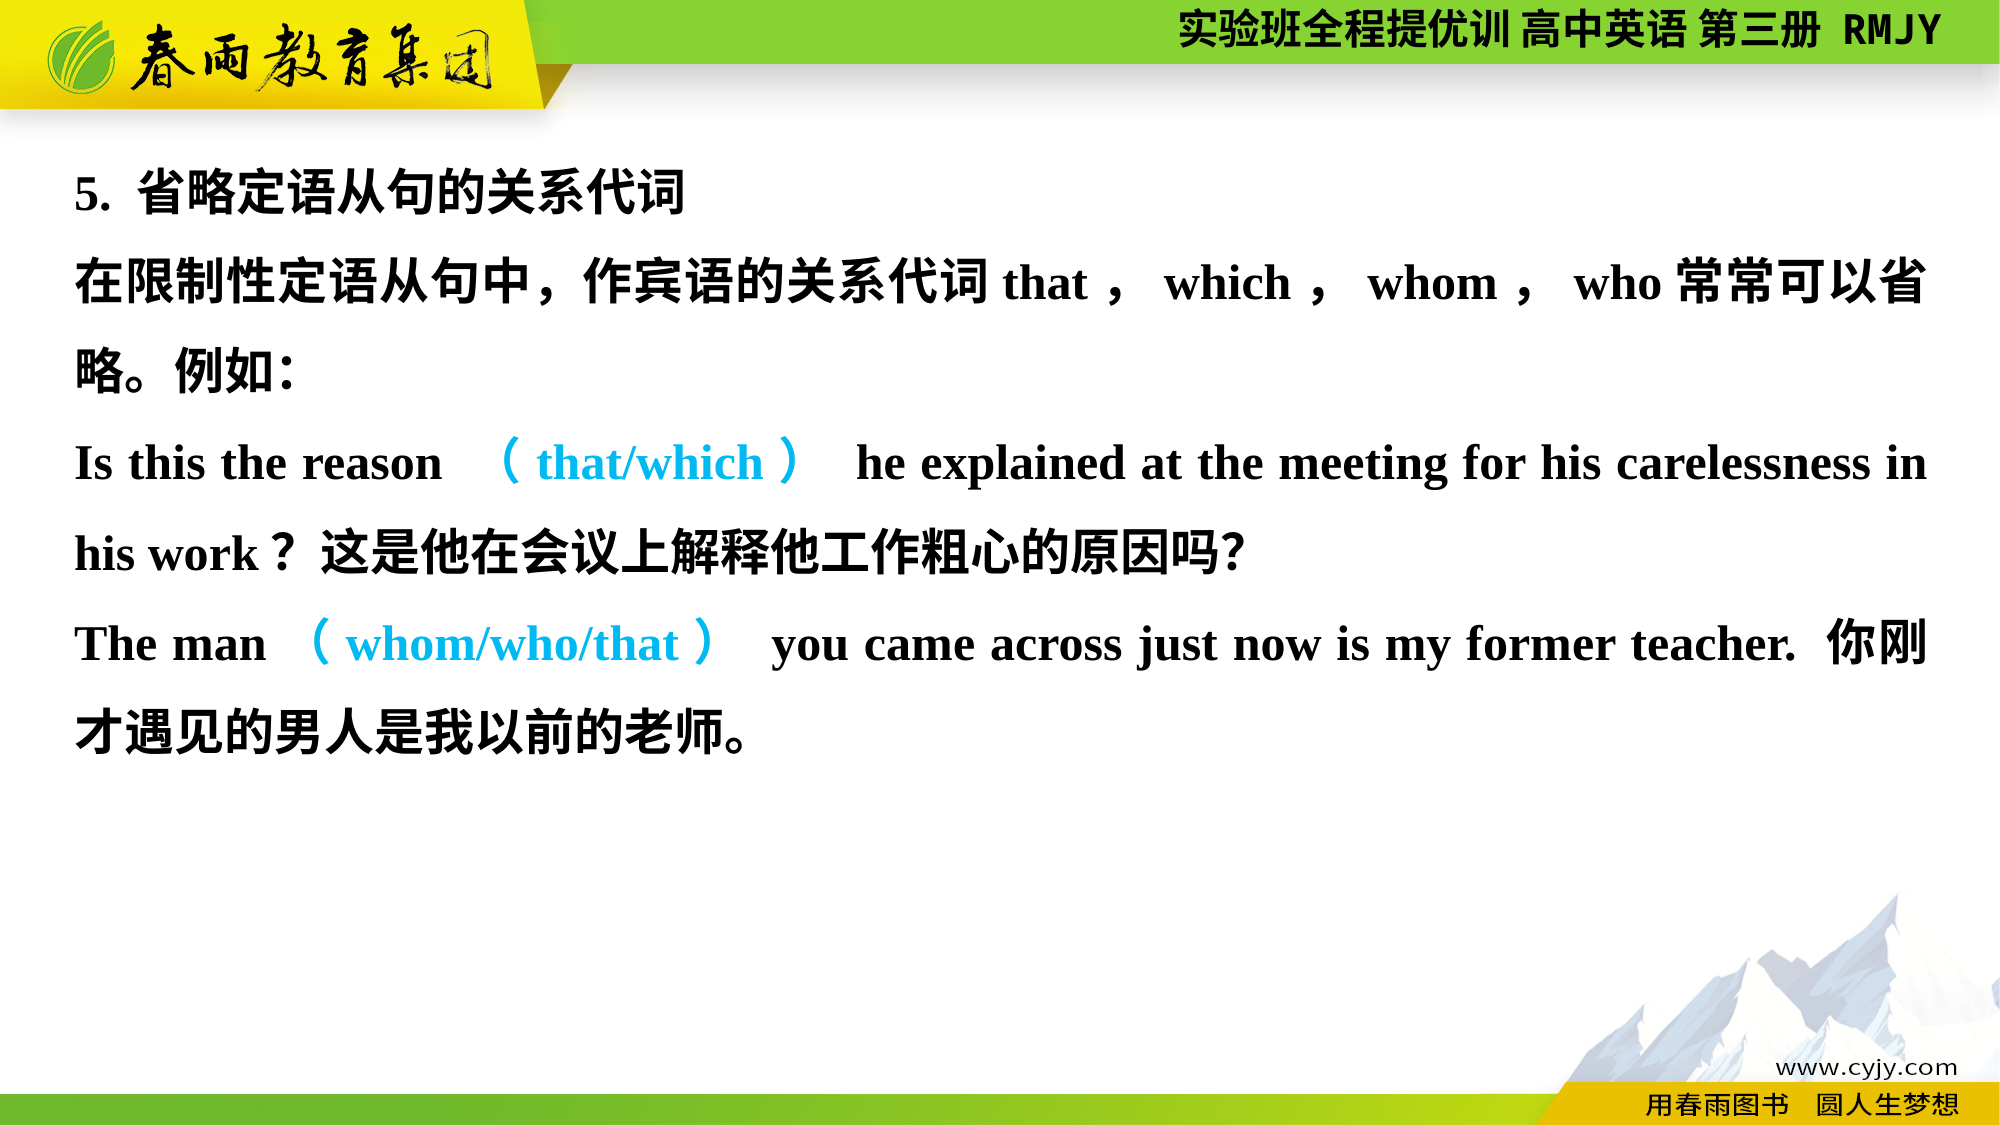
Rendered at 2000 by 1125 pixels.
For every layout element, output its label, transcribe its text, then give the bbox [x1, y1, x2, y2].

picture [0, 0, 2000, 1125]
list 5. 省略定语从句的关系代词 在限制性定语从句中，作宾语的关系代词that，which，whom，who常常可以省略。例如： Is this the reason （that/which） he explained at the meeting for his carelessness in his work？这是他在会议上解释他工作粗心的原因吗？ The man（whom/who/that） you came across just now is my former teacher. 你刚才遇见的男人是我以前的老师。 [59, 122, 1944, 763]
